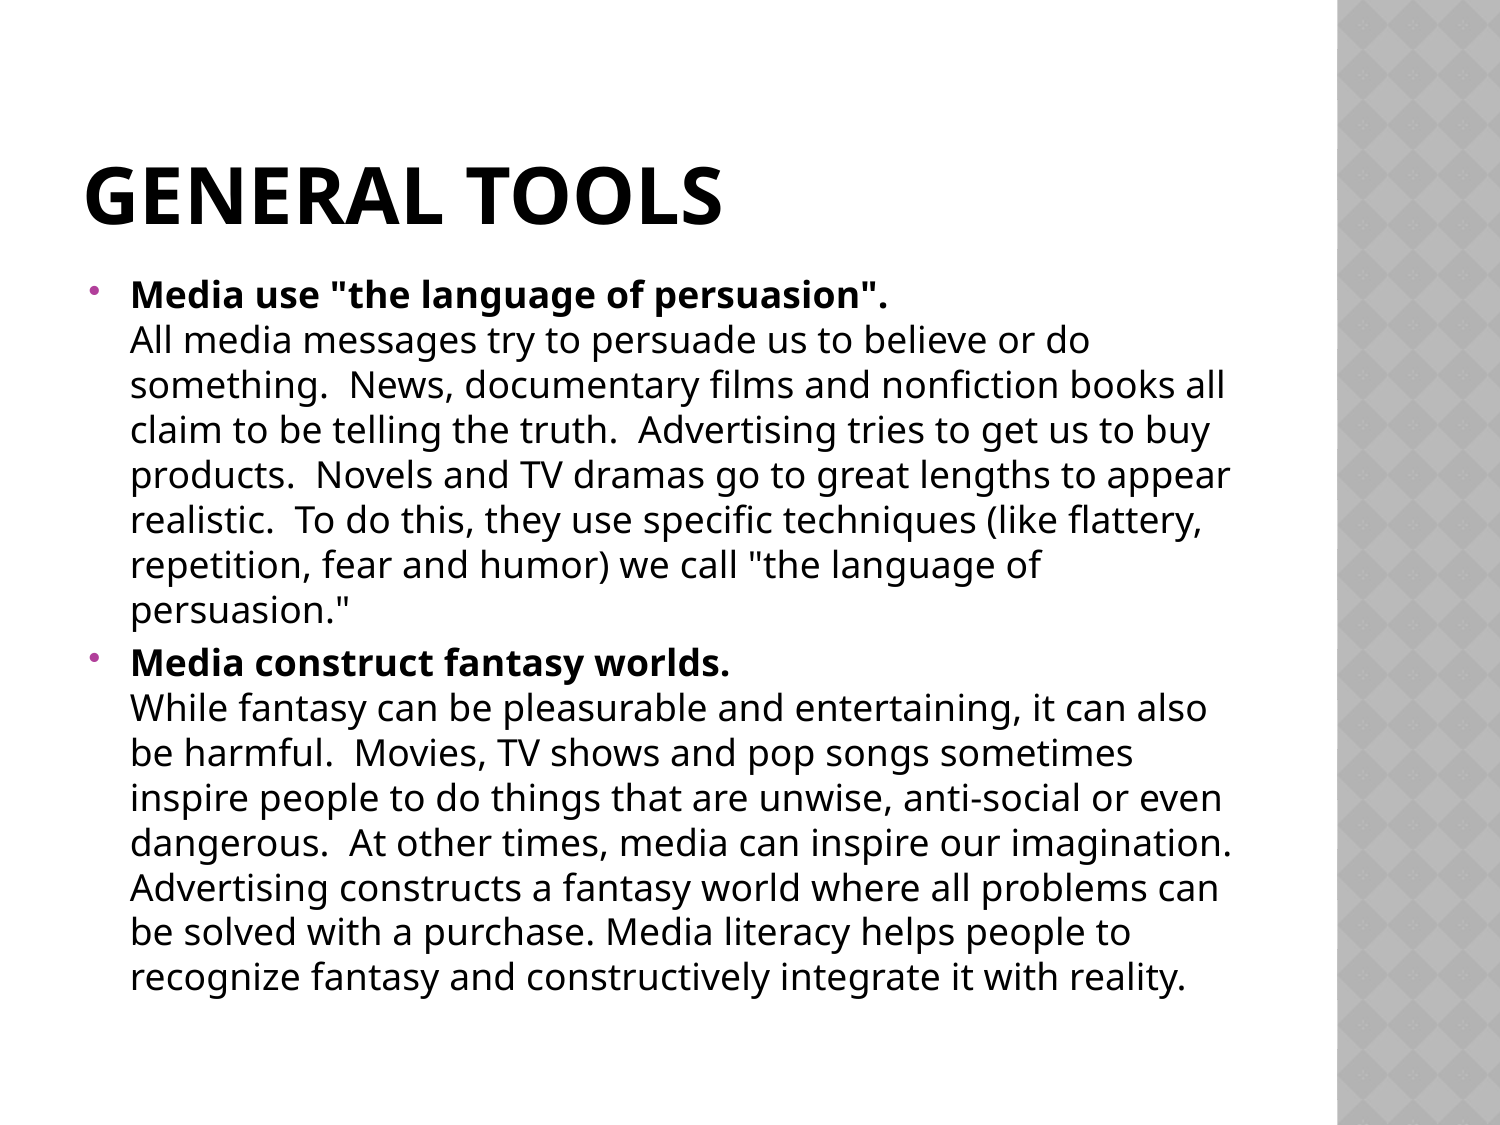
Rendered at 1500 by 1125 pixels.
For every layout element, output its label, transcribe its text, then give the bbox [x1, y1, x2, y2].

title General Tools [75, 52, 1263, 240]
list Media use "the language of persuasion". All media messages try to persuade us to believe or do something. News, documentary films and nonfiction books all claim to be telling the truth. Advertising tries to get us to buy products. Novels and TV dramas go to great lengths to appear realistic. To do this, they use specific techniques (like flattery, repetition, fear and humor) we call "the language of persuasion." Media construct fantasy worlds. While fantasy can be pleasurable and entertaining, it can also be harmful. Movies, TV shows and pop songs sometimes inspire people to do things that are unwise, anti-social or even dangerous. At other times, media can inspire our imagination. Advertising constructs a fantasy world where all problems can be solved with a purchase. Media literacy helps people to recognize fantasy and constructively integrate it with reality. [75, 264, 1263, 1059]
